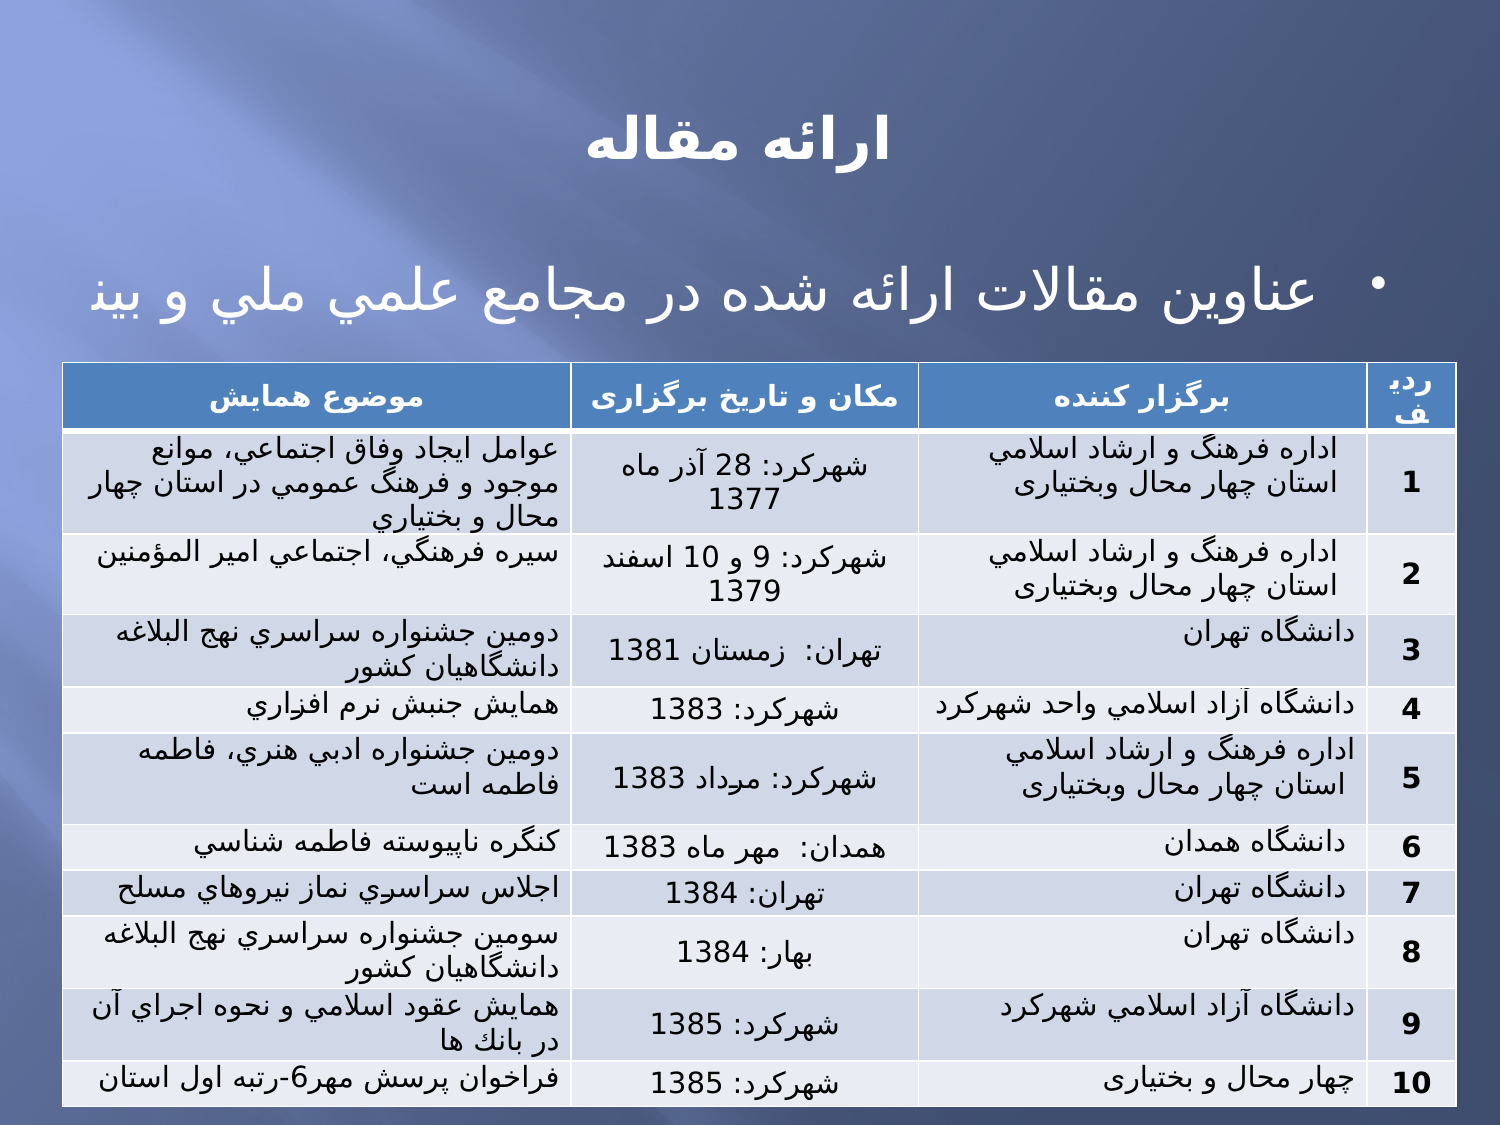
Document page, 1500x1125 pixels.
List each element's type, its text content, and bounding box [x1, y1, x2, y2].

table_cell تهران: زمستان 1381 [572, 615, 918, 686]
table_cell اداره فرهنگ و ارشاد اسلامي استان چهار محال وبختیاری [919, 434, 1366, 533]
table_cell شهركرد: 28 آذر ماه 1377 [572, 434, 918, 533]
table_cell كنگره ناپيوسته فاطمه شناسي [63, 825, 570, 869]
table_cell همايش عقود اسلامي و نحوه اجراي آن در بانك ها [63, 989, 570, 1060]
table_cell دانشگاه همدان [919, 825, 1366, 869]
table_cell همايش جنبش نرم افزاري [63, 688, 570, 732]
table_cell اداره فرهنگ و ارشاد اسلامي استان چهار محال وبختیاری [919, 535, 1366, 614]
table_cell دانشگاه آزاد اسلامي واحد شهركرد [919, 688, 1366, 732]
table_header ردیف [1368, 363, 1455, 428]
table_cell 10 [1368, 1062, 1455, 1106]
table_cell 9 [1368, 989, 1455, 1060]
table_cell دومين جشنواره سراسري نهج البلاغه دانشگاهيان كشور [63, 615, 570, 686]
table_header مکان و تاریخ برگزاری [572, 363, 918, 428]
table_header برگزار کننده [919, 363, 1366, 428]
table_cell 8 [1368, 917, 1455, 988]
table_cell 5 [1368, 734, 1455, 824]
table_cell 1 [1368, 434, 1455, 533]
table_cell 7 [1368, 871, 1455, 915]
table_cell شهرکرد: 1383 [572, 688, 918, 732]
table_cell دومين جشنواره ادبي هنري، فاطمه فاطمه است [63, 734, 570, 824]
table_cell شهرکرد: مرداد 1383 [572, 734, 918, 824]
table_cell شهركرد: 9 و 10 اسفند 1379 [572, 535, 918, 614]
table_cell دانشگاه آزاد اسلامي شهرکرد [919, 989, 1366, 1060]
table_cell تهران: 1384 [572, 871, 918, 915]
table_header موضوع همایش [63, 363, 570, 428]
table_cell 4 [1368, 688, 1455, 732]
table_cell عوامل ايجاد وفاق اجتماعي، موانع موجود و فرهنگ عمومي در استان چهار محال و بختياري [63, 434, 570, 533]
table_cell چهار محال و بختیاری [919, 1062, 1366, 1106]
list ارائه مقاله عناوین مقالات ارائه شده در مجامع علمي ملي و بين­المللي: [75, 93, 1425, 362]
table_cell همدان: مهر ماه 1383 [572, 825, 918, 869]
table_cell دانشگاه تهران [919, 871, 1366, 915]
table_cell بهار: 1384 [572, 917, 918, 988]
table_cell 6 [1368, 825, 1455, 869]
table_cell دانشگاه تهران [919, 917, 1366, 988]
table_cell اداره فرهنگ و ارشاد اسلامي استان چهار محال وبختیاری [919, 734, 1366, 824]
table_cell سيره فرهنگي، اجتماعي امير المؤمنين [63, 535, 570, 614]
table_cell شهرکرد: 1385 [572, 1062, 918, 1106]
table_cell 2 [1368, 535, 1455, 614]
table_cell 3 [1368, 615, 1455, 686]
table_cell شهركرد: 1385 [572, 989, 918, 1060]
table_cell سومين جشنواره سراسري نهج البلاغه دانشگاهيان كشور [63, 917, 570, 988]
table_cell اجلاس سراسري نماز نيروهاي مسلح [63, 871, 570, 915]
table_cell فراخوان پرسش مهر6-رتبه اول استان [63, 1062, 570, 1106]
table_cell دانشگاه تهران [919, 615, 1366, 686]
